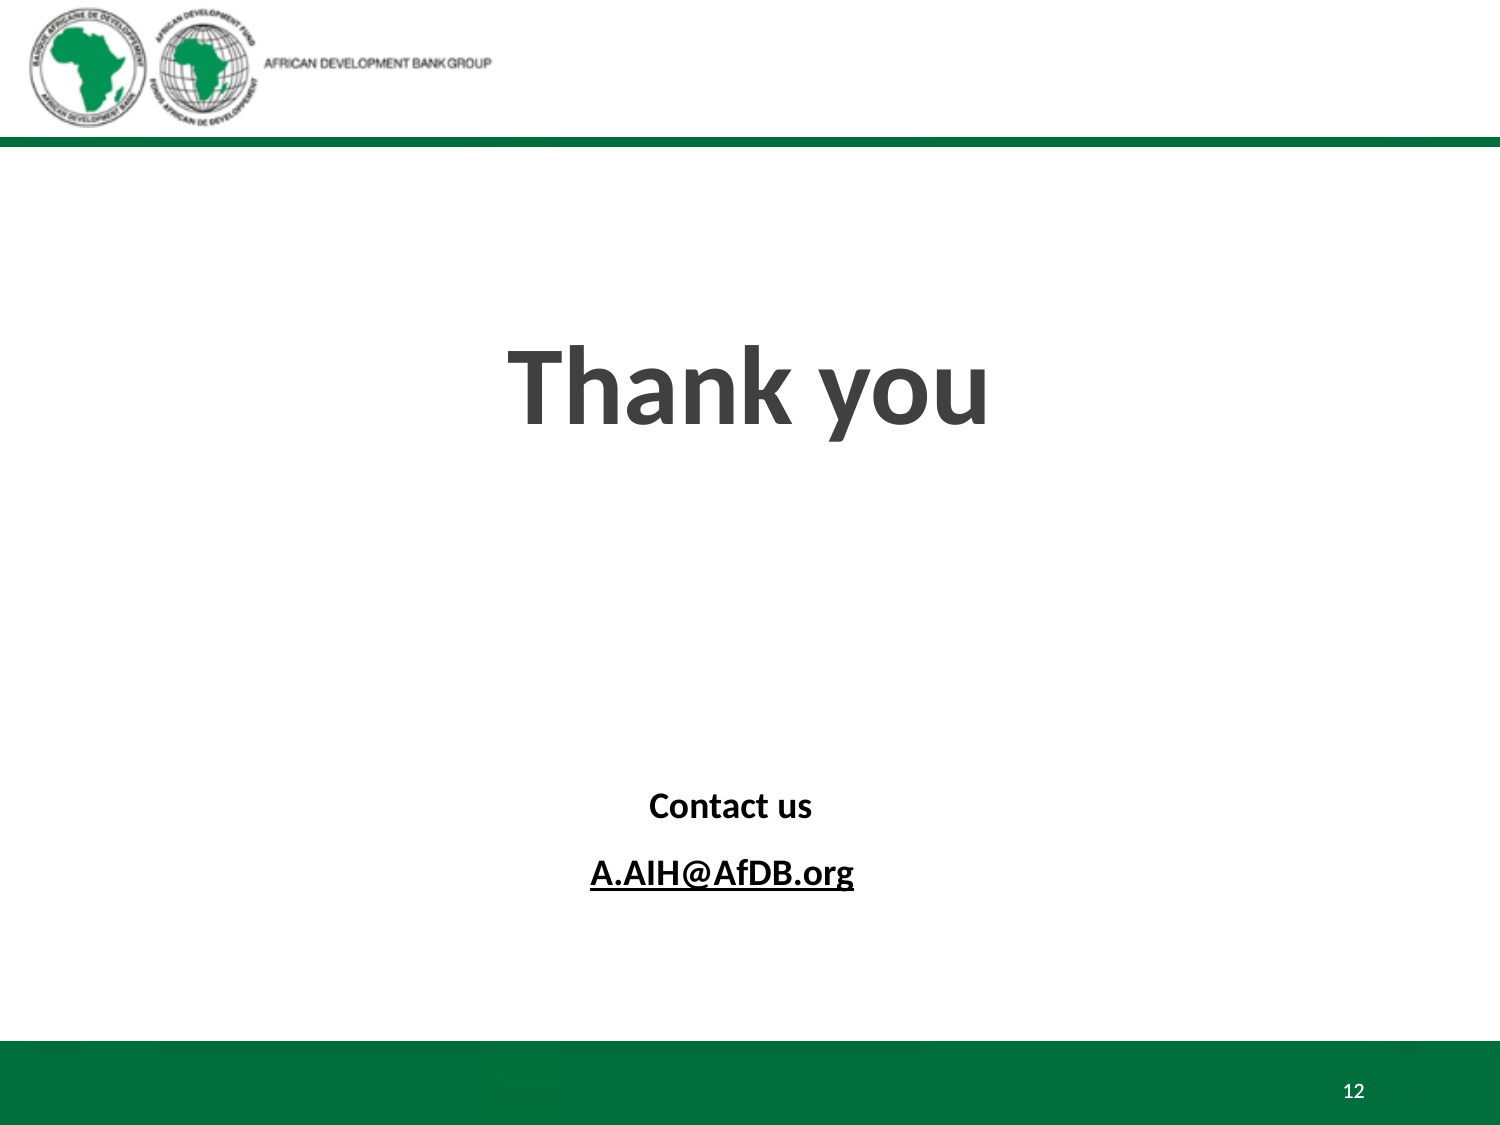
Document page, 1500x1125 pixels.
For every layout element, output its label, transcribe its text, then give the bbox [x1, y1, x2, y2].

text_box Contact us A.AIH@AfDB.org [575, 750, 887, 901]
picture [28, 6, 493, 128]
picture [0, 1041, 1500, 1125]
picture [0, 137, 1500, 147]
text_box 12 [1218, 1059, 1380, 1120]
list Thank you [62, 304, 1438, 495]
